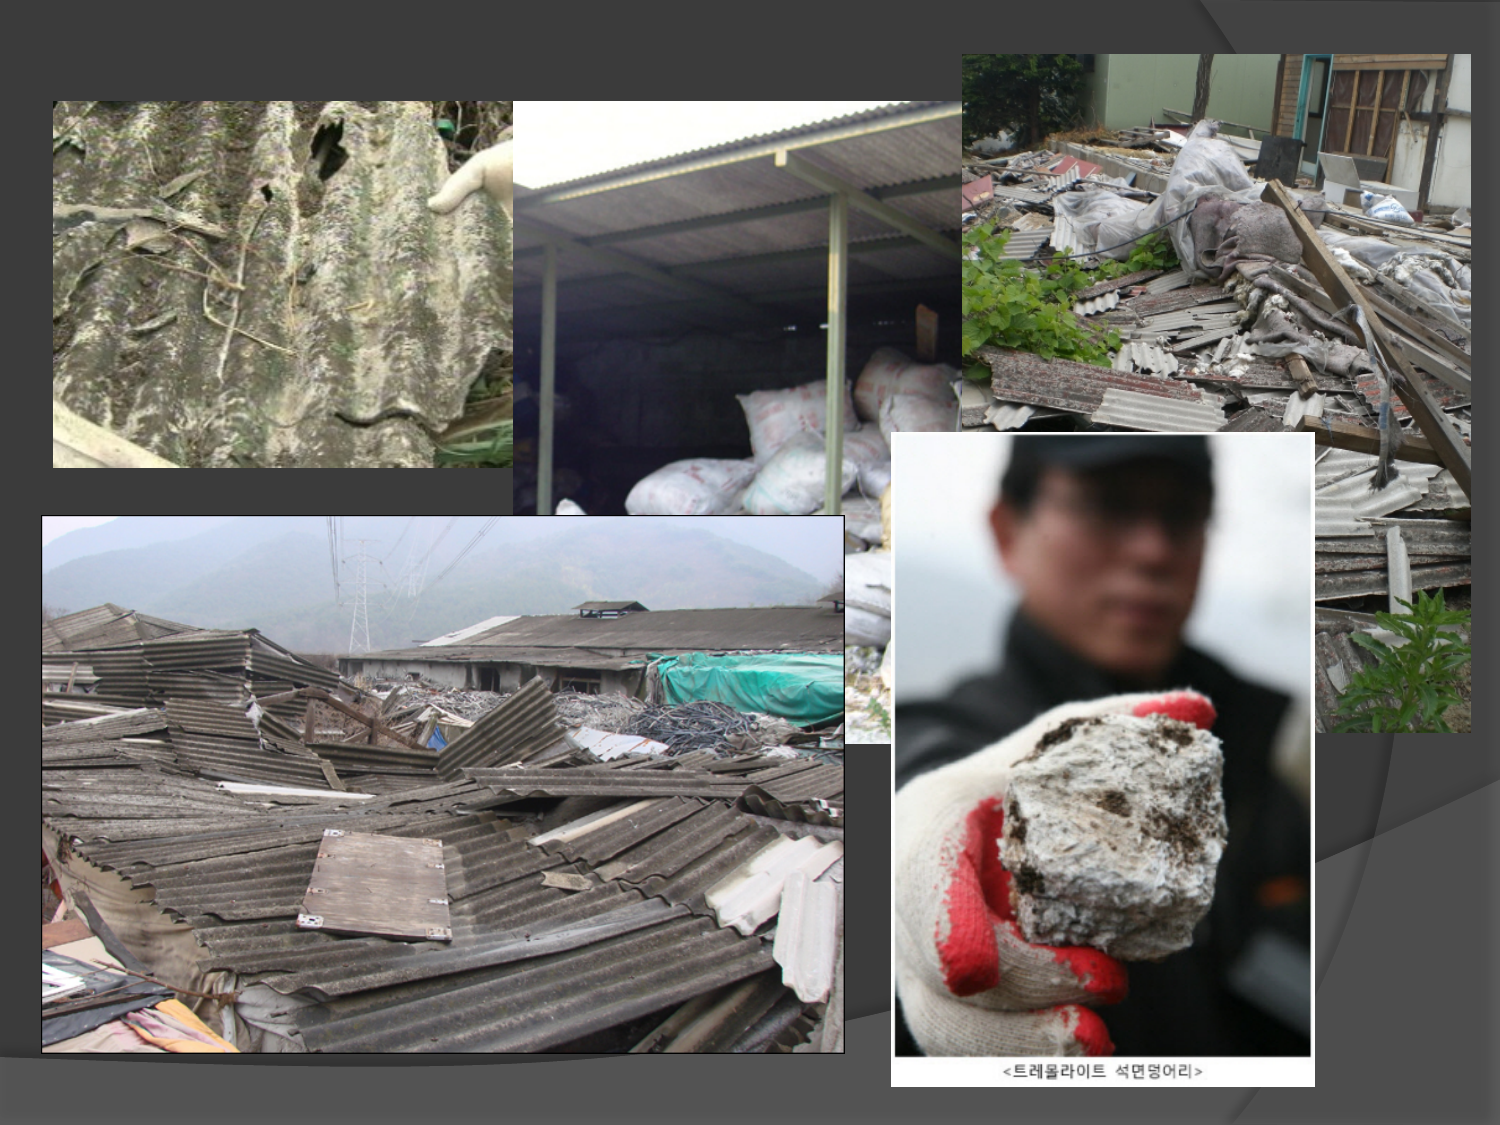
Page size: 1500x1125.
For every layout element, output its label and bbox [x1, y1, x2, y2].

picture [40, 515, 845, 1054]
picture [52, 101, 505, 468]
picture [891, 432, 1315, 1087]
picture [962, 54, 1471, 733]
picture [513, 101, 955, 745]
